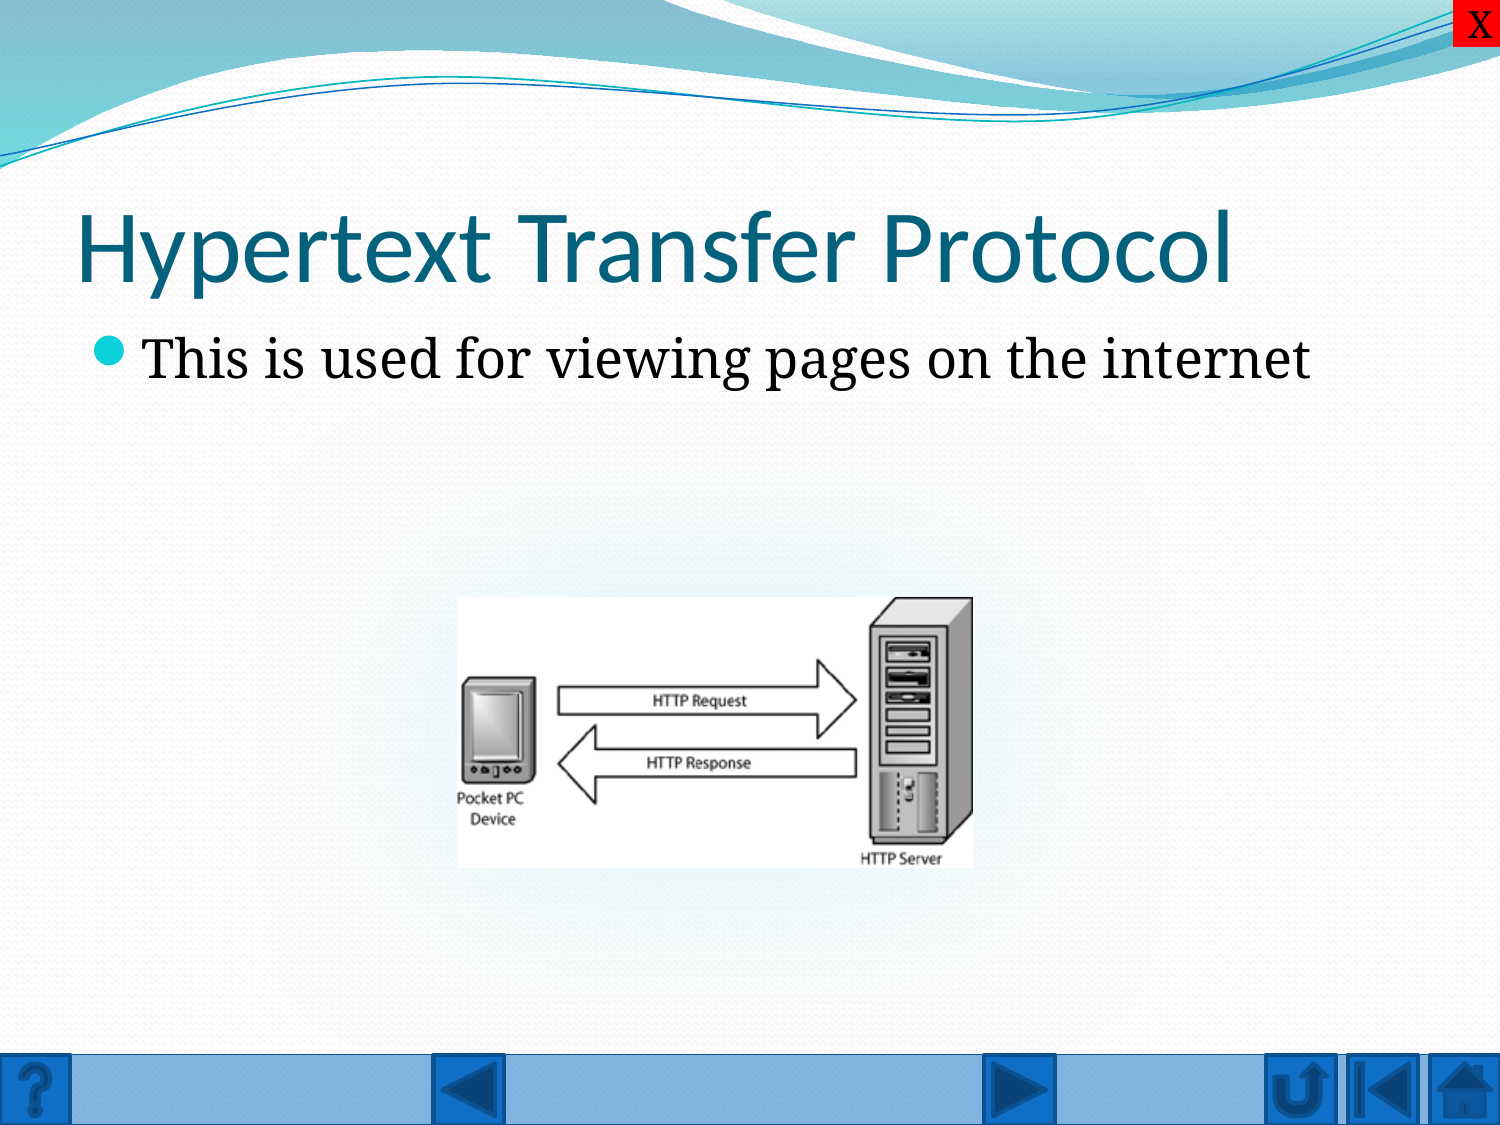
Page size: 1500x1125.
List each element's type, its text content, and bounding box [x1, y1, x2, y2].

list This give a one to one connection service that is reliable This also manages errors such as packet loss, sequencing and acknowledgment of how many packets were sent [320, 456, 1108, 1009]
text_box [1264, 1053, 1338, 1125]
text_box [1346, 1053, 1420, 1125]
text_box X [1451, 0, 1500, 49]
text_box [1420, 1053, 1428, 1125]
text_box [982, 1053, 1057, 1125]
text_box [1428, 1053, 1500, 1125]
text_box [506, 1053, 982, 1125]
text_box [364, 497, 1065, 969]
title Hypertext Transfer Protocol [75, 115, 1425, 303]
title How to work this: [395, 527, 1033, 939]
text_box [1057, 1053, 1264, 1125]
text_box [0, 1053, 72, 1125]
text_box [431, 1053, 506, 1125]
text_box [72, 1053, 431, 1125]
text_box [1338, 1053, 1346, 1125]
picture [456, 597, 973, 869]
list This is used for viewing pages on the internet [75, 317, 1425, 1038]
